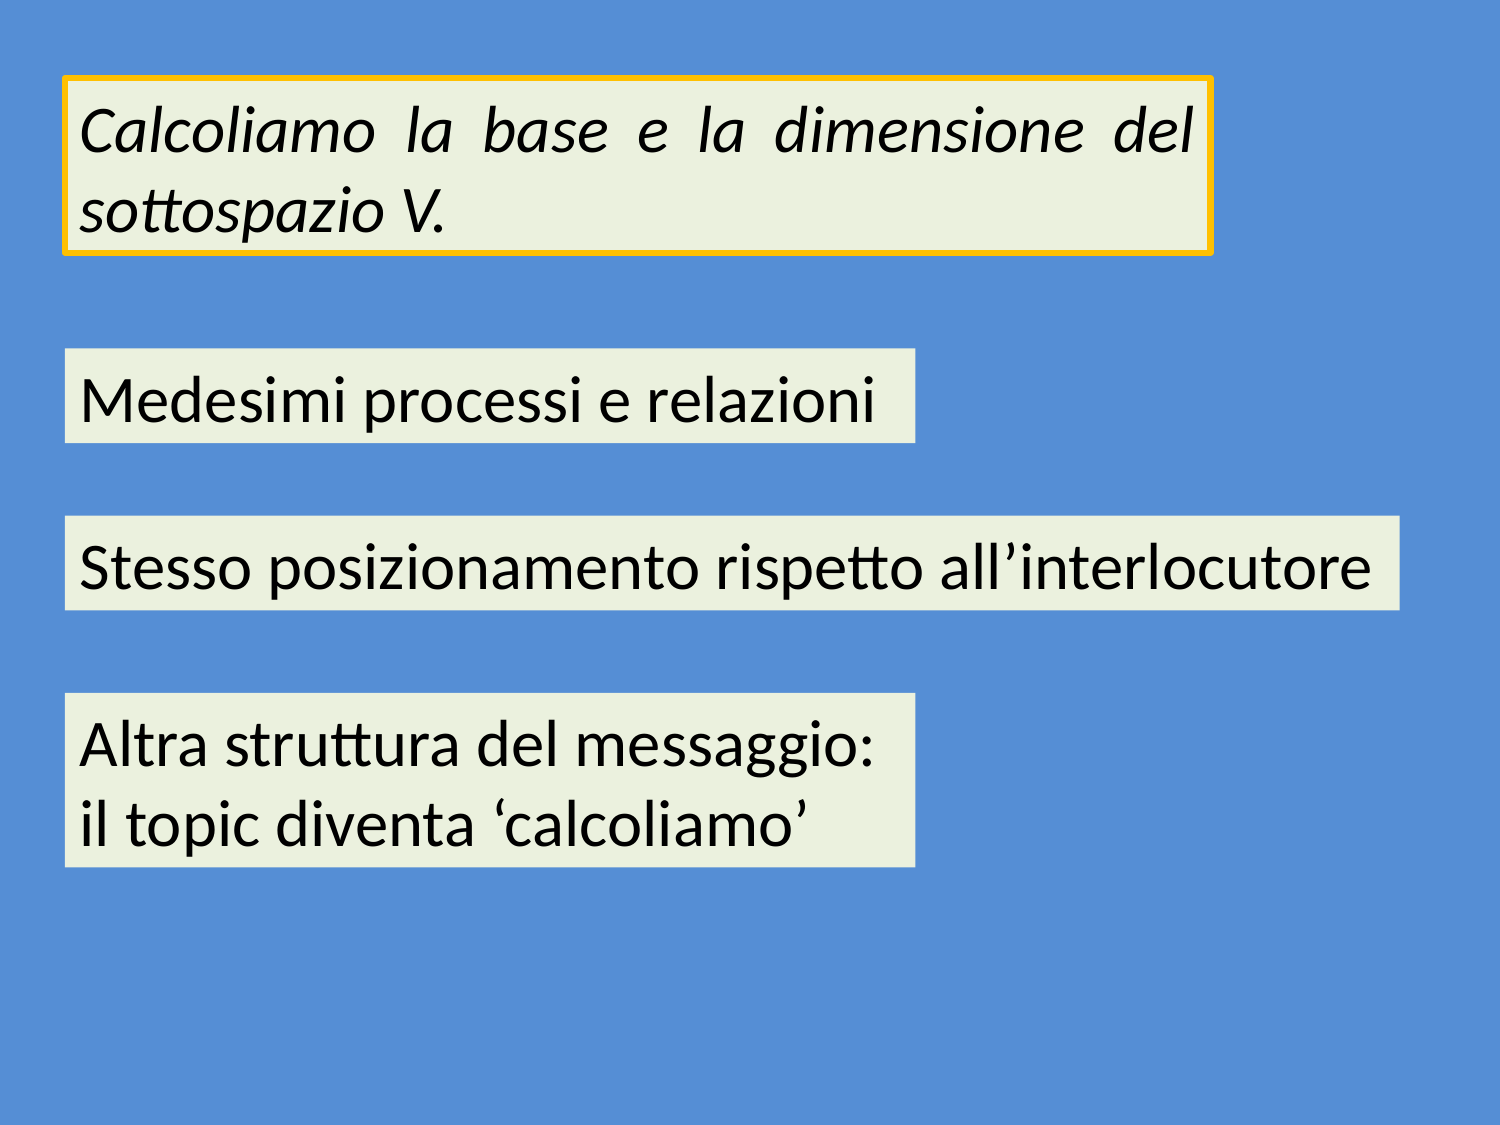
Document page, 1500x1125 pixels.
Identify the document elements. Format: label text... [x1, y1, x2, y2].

text_box Calcoliamo la base e la dimensione del sottospazio V. [64, 78, 1211, 253]
text_box Medesimi processi e relazioni [64, 348, 916, 444]
text_box Stesso posizionamento rispetto all’interlocutore [64, 515, 1400, 611]
text_box Altra struttura del messaggio: il topic diventa ‘calcoliamo’ [64, 692, 916, 868]
